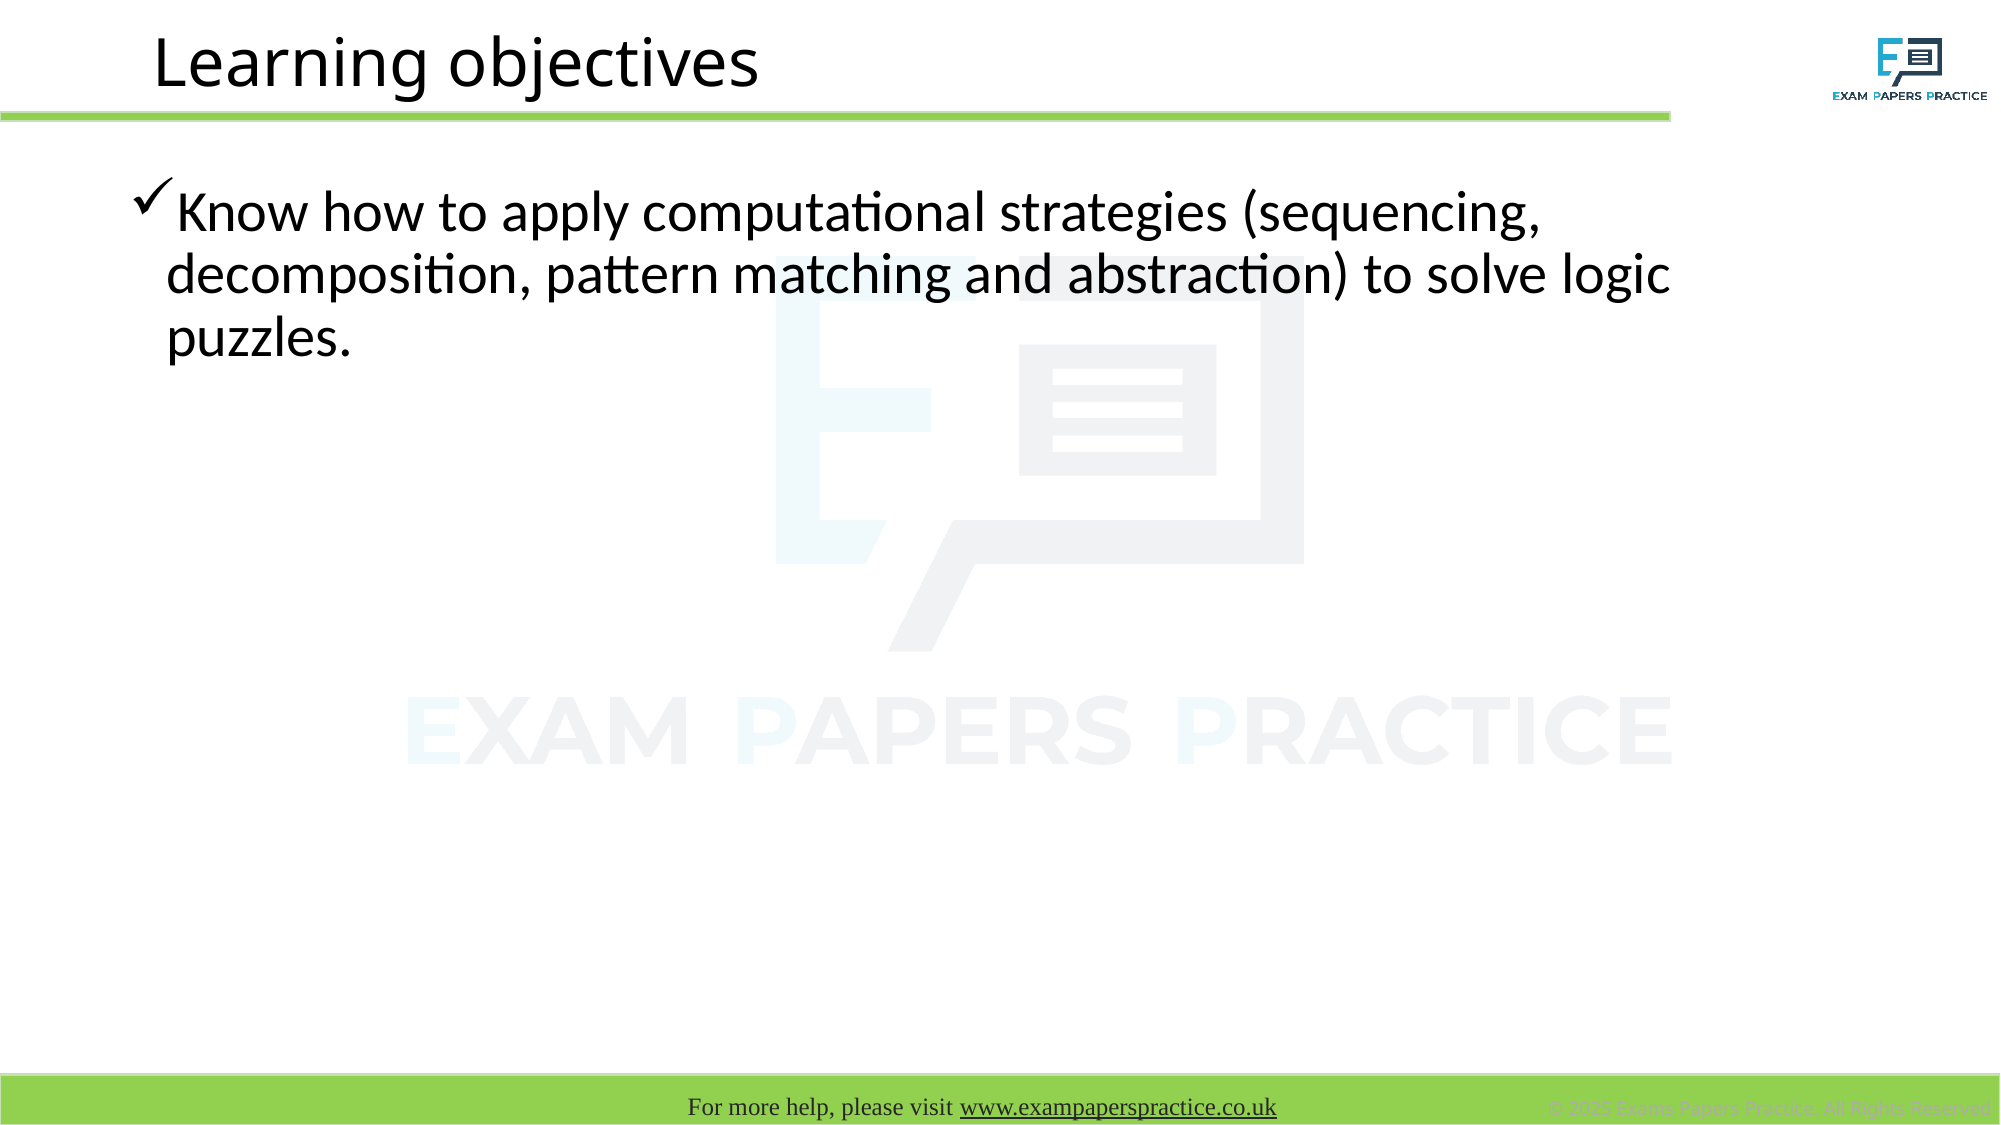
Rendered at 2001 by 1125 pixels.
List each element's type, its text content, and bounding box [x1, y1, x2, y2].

title Learning objectives [137, 59, 1863, 70]
list Know how to apply computational strategies (sequencing, decomposition, pattern matching and abstraction) to solve logic puzzles. [113, 173, 1839, 887]
